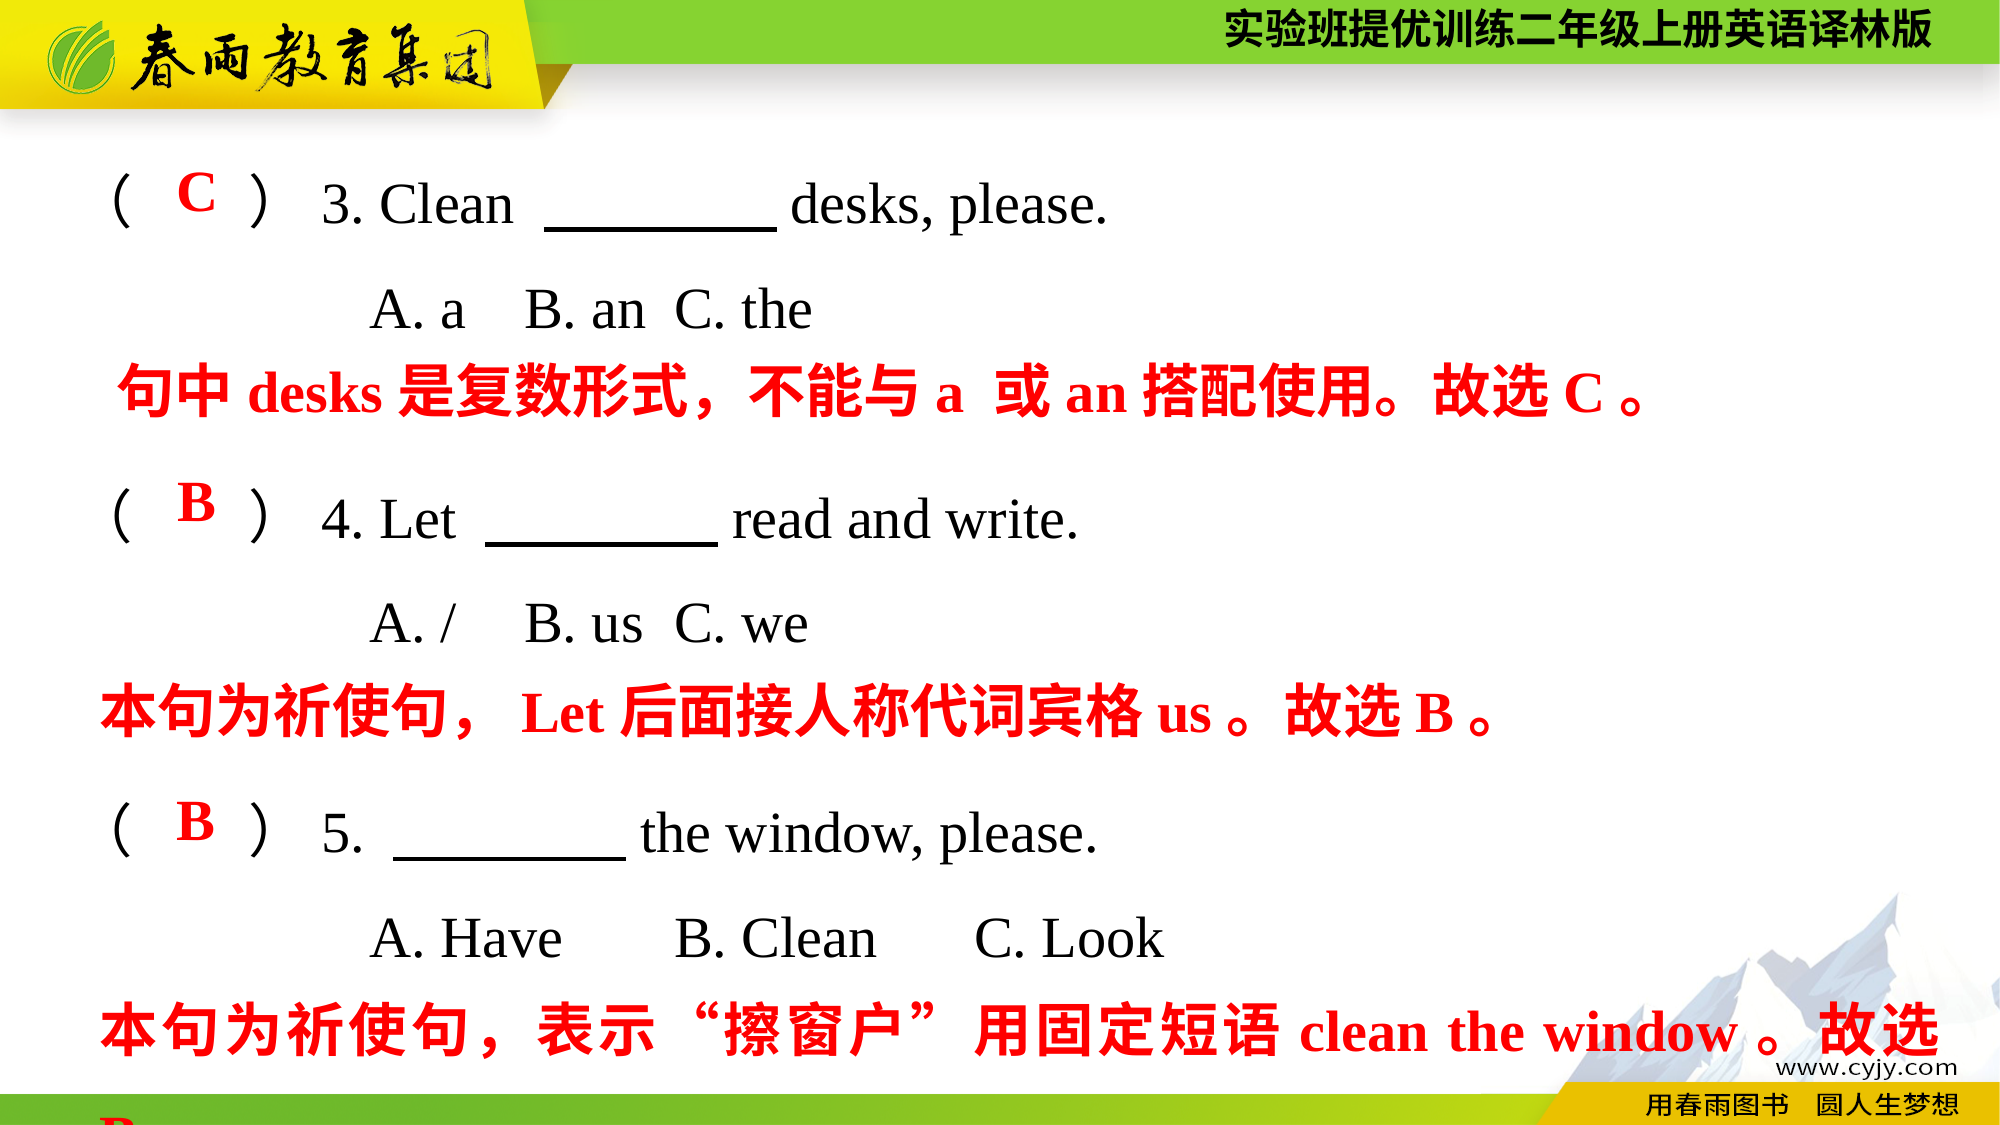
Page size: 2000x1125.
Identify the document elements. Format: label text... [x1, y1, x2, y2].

text_box C [161, 145, 234, 231]
text_box 句中desks是复数形式，不能与a 或an搭配使用。故选C。 [102, 346, 1827, 432]
text_box B [161, 775, 231, 860]
list （ ）3. Clean desks, please. A. a B. an C. the （ ）4. Let read and write. A. / B. us C. we （ ）5. the window, please. A. Have B. Clean C. Look [59, 122, 1944, 986]
text_box 本句为祈使句，表示“擦窗户”用固定短语clean the window。故选B。 [84, 950, 1969, 1125]
text_box B [162, 456, 232, 541]
text_box 本句为祈使句，Let后面接人称代词宾格us。故选B。 [84, 631, 1969, 752]
picture [0, 0, 2000, 1125]
